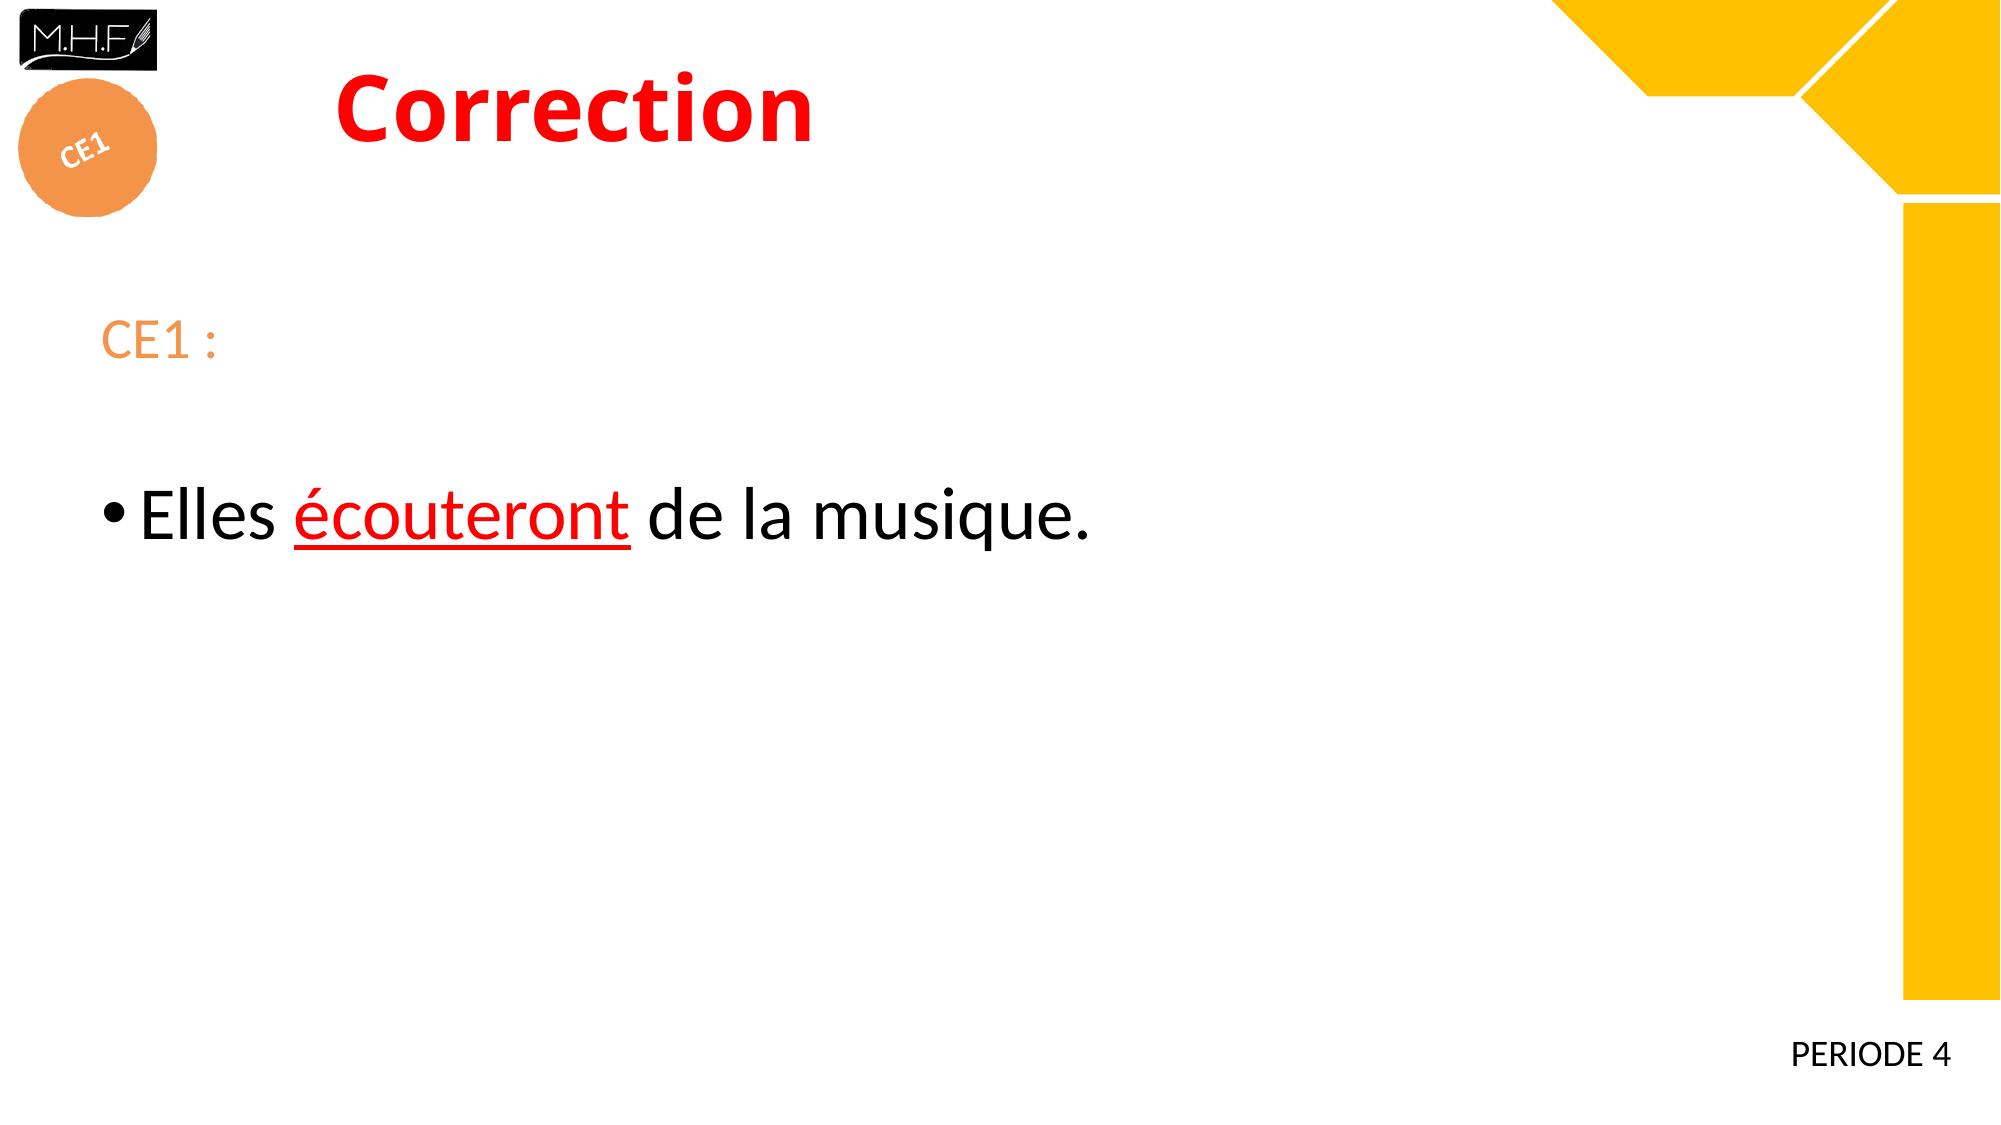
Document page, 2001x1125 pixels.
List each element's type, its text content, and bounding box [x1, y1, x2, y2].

list CE1 : Elles écouteront de la musique. [86, 300, 1853, 1015]
picture [18, 78, 157, 218]
title Correction [318, 3, 1865, 221]
text_box [1902, 202, 2000, 1001]
text_box PERIODE 4 [1362, 1021, 1967, 1125]
picture [16, 7, 157, 74]
text_box [1799, 0, 2000, 196]
text_box [1549, 0, 1892, 98]
